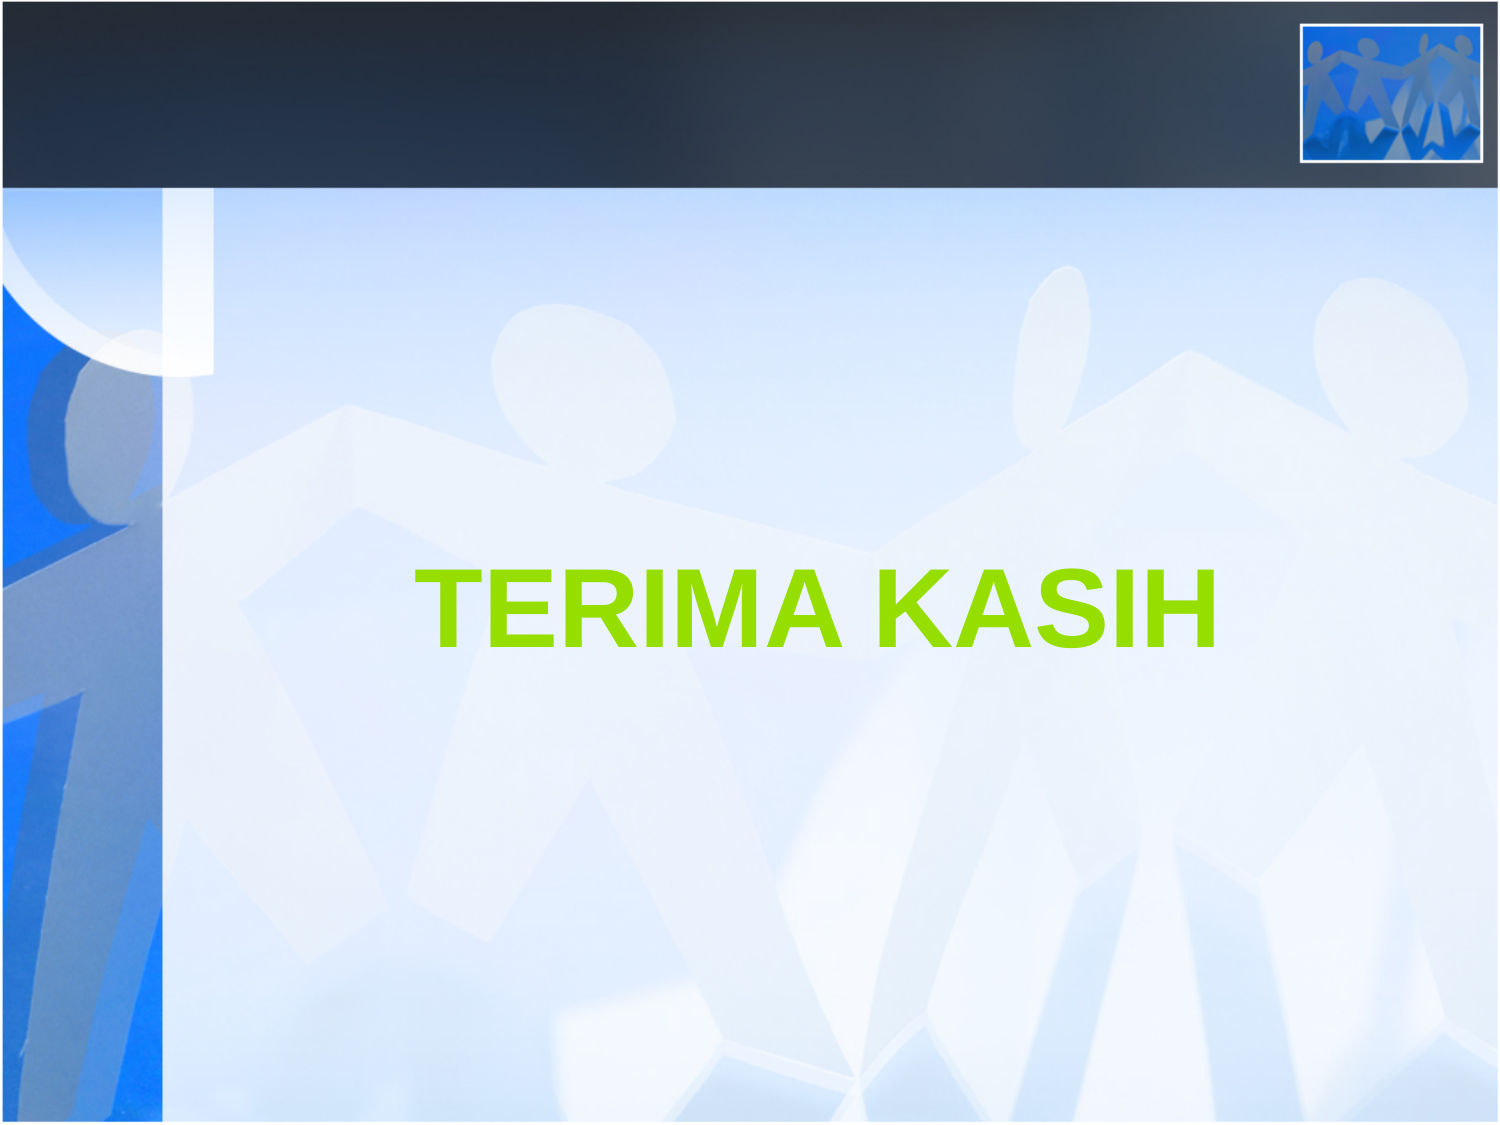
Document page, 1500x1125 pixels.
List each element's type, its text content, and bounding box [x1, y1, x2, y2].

picture [0, 0, 1500, 1125]
list TERIMA KASIH [162, 526, 1476, 1013]
